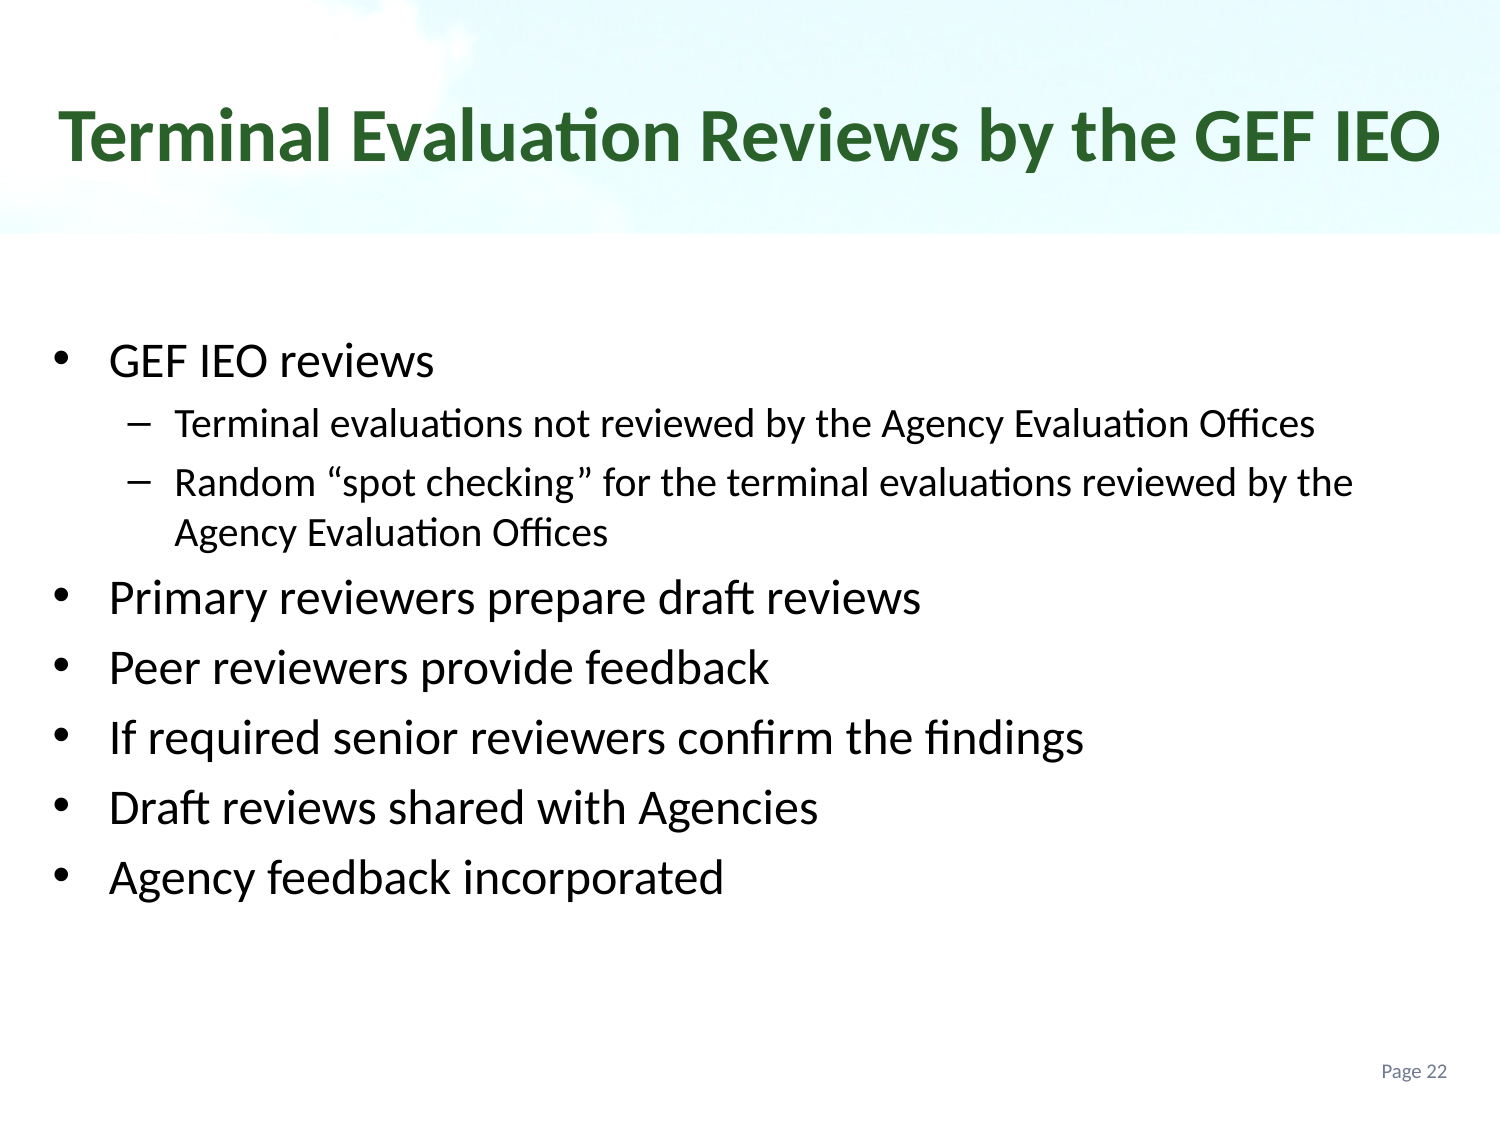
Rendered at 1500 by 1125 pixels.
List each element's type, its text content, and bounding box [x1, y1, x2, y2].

title Terminal Evaluation Reviews by the GEF IEO [37, 37, 1463, 225]
list GEF IEO reviews Terminal evaluations not reviewed by the Agency Evaluation Offices Random “spot checking” for the terminal evaluations reviewed by the Agency Evaluation Offices Primary reviewers prepare draft reviews Peer reviewers provide feedback If required senior reviewers confirm the findings Draft reviews shared with Agencies Agency feedback incorporated [37, 249, 1463, 1050]
